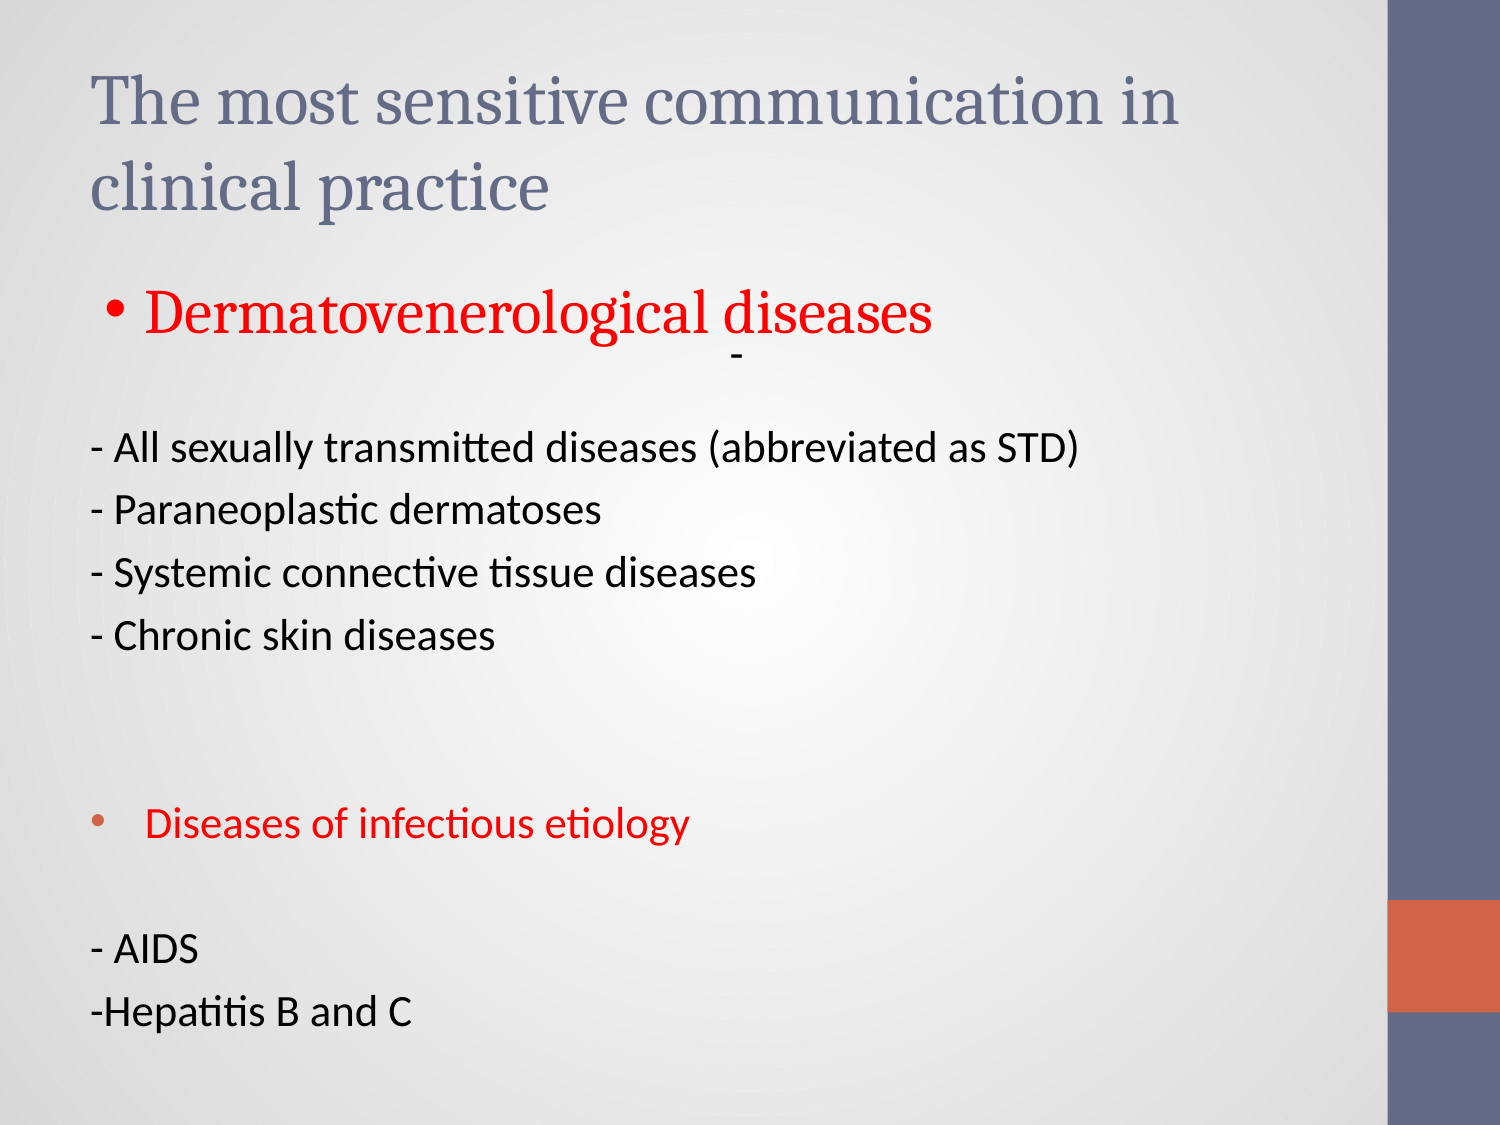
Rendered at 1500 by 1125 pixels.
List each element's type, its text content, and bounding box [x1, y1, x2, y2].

list - [714, 252, 1315, 1005]
title The most sensitive communication in clinical practice [75, 45, 1325, 233]
list Dermatovenerological diseases - All sexually transmitted diseases (abbreviated as STD) - Paraneoplastic dermatoses - Systemic connective tissue diseases - Chronic skin diseases Diseases of infectious etiology - AIDS -Hepatitis B and C [75, 262, 1325, 1050]
